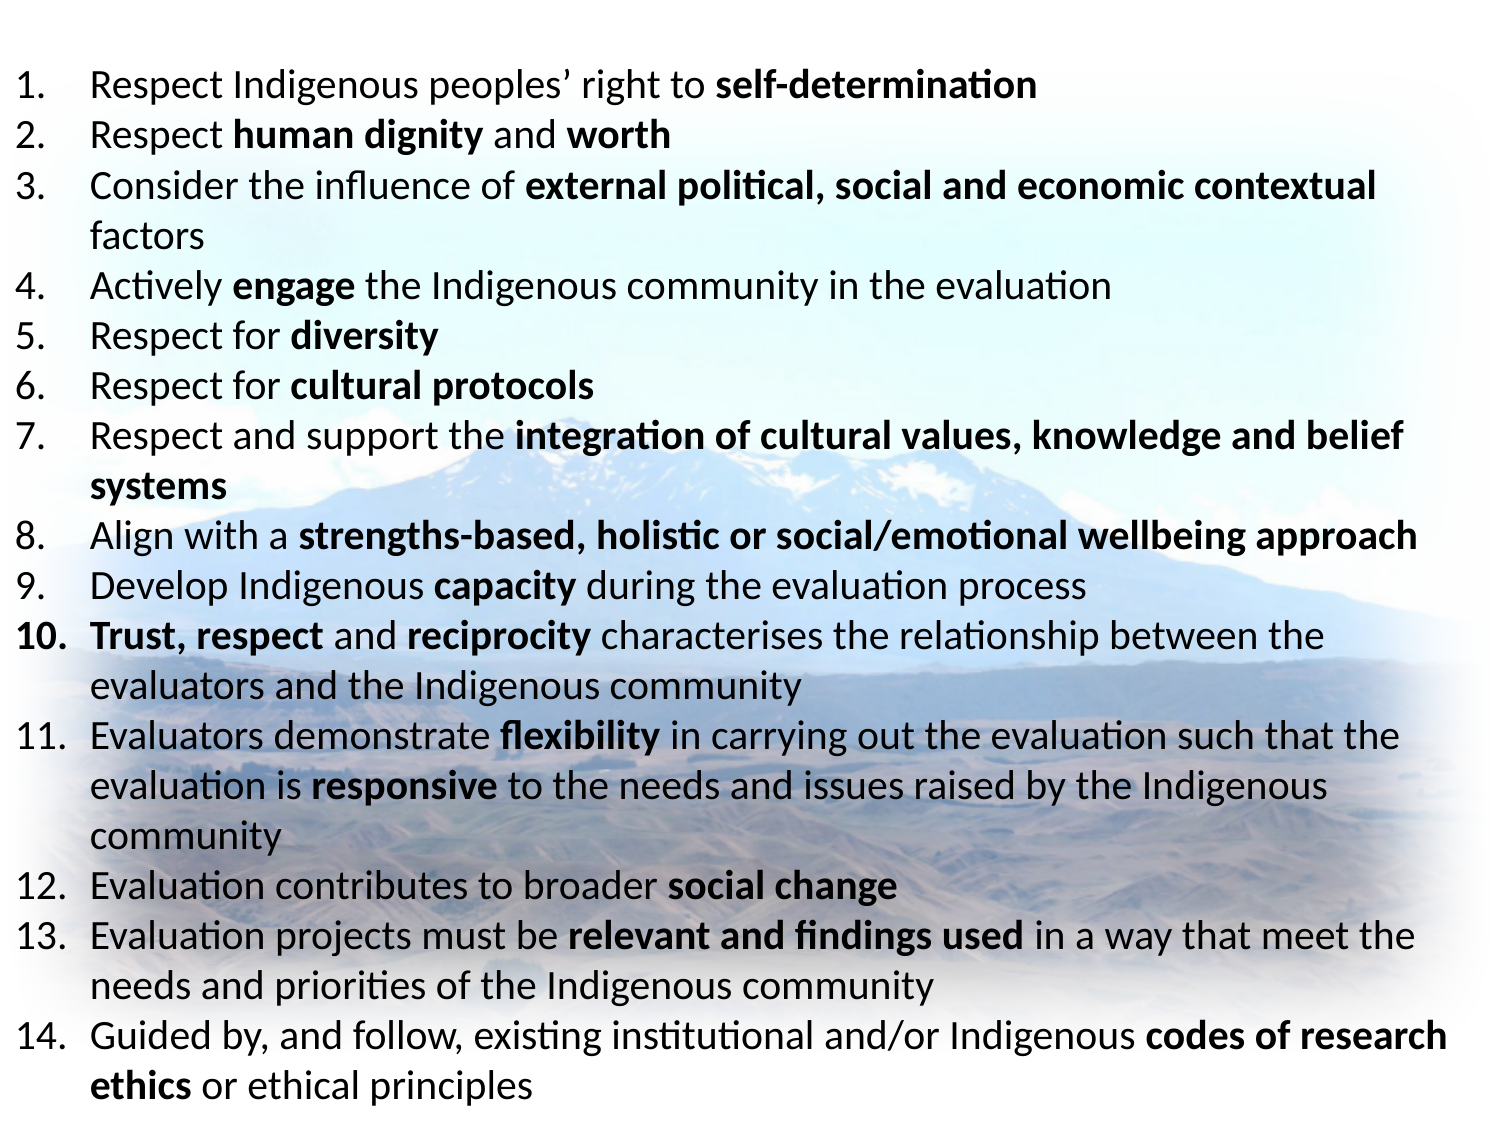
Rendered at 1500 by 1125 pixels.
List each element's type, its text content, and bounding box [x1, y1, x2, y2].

text_box Respect Indigenous peoples’ right to self-determination Respect human dignity and worth Consider the influence of external political, social and economic contextual factors Actively engage the Indigenous community in the evaluation Respect for diversity Respect for cultural protocols Respect and support the integration of cultural values, knowledge and belief systems Align with a strengths-based, holistic or social/emotional wellbeing approach Develop Indigenous capacity during the evaluation process Trust, respect and reciprocity characterises the relationship between the evaluators and the Indigenous community Evaluators demonstrate flexibility in carrying out the evaluation such that the evaluation is responsive to the needs and issues raised by the Indigenous community Evaluation contributes to broader social change Evaluation projects must be relevant and findings used in a way that meet the needs and priorities of the Indigenous community Guided by, and follow, existing institutional and/or Indigenous codes of research ethics or ethical principles [0, 0, 1500, 1116]
